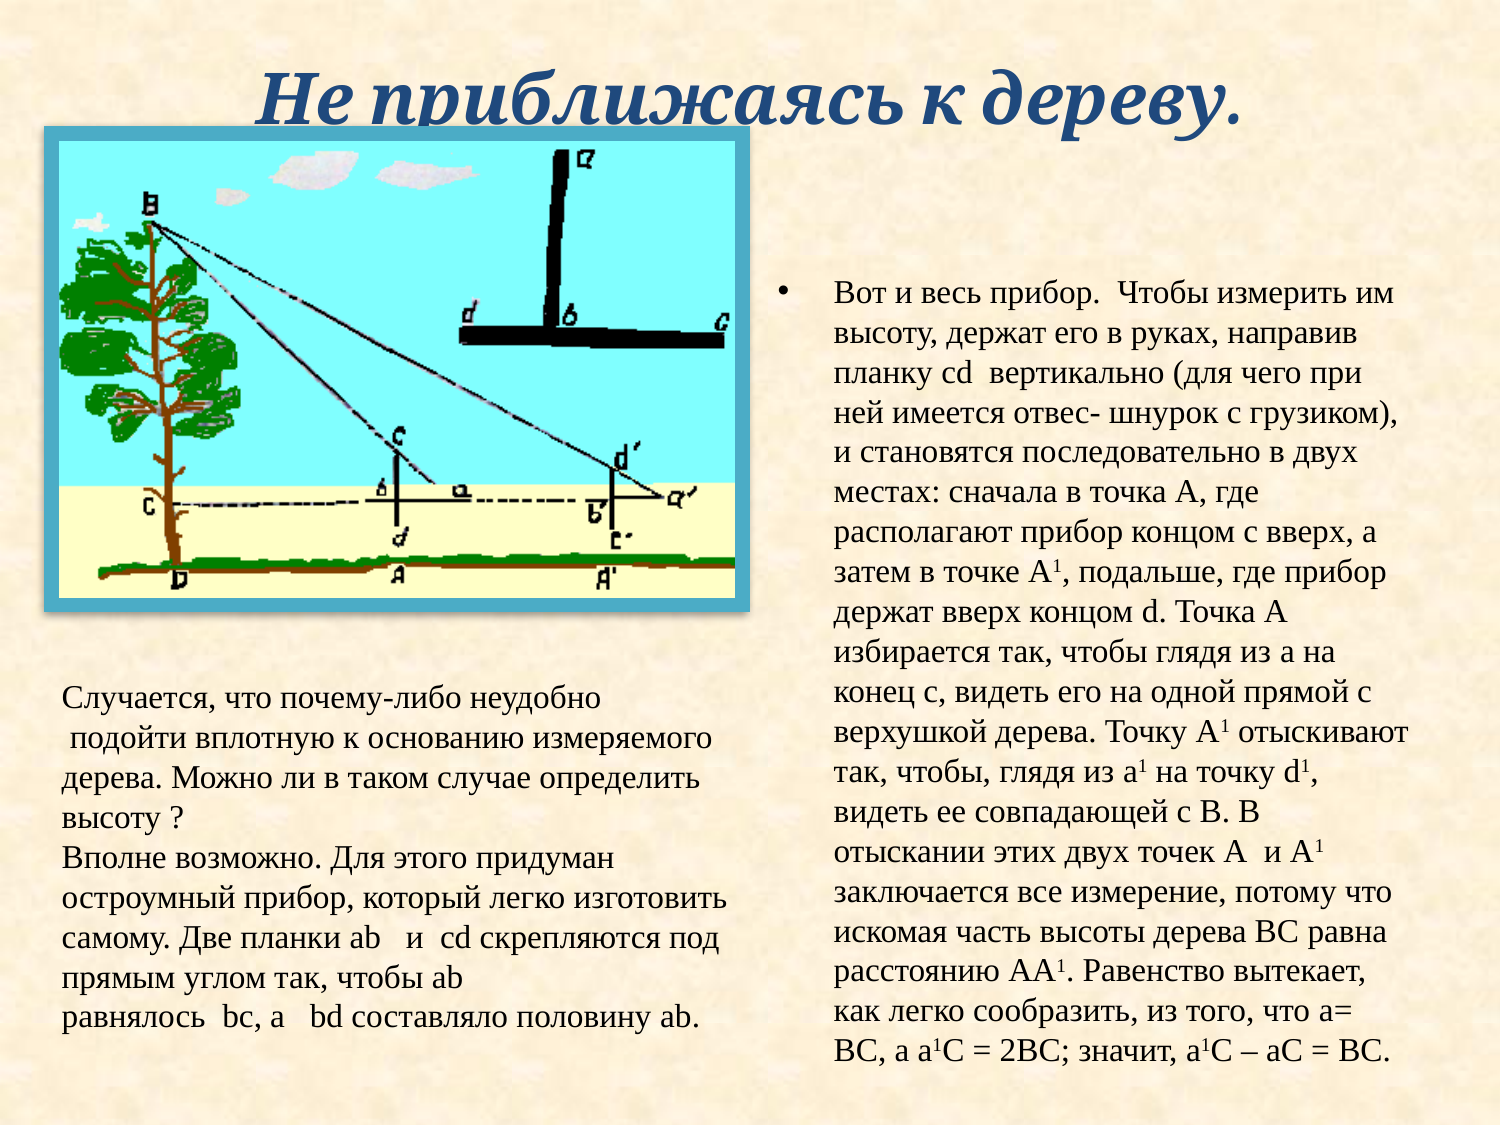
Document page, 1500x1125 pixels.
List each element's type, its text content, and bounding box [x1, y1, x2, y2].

list Вот и весь прибор. Чтобы измерить им высоту, держат его в руках, направив планку cd вертикально (для чего при ней имеется отвес- шнурок с грузиком), и становятся последовательно в двух местах: сначала в точка А, где располагают прибор концом с вверх, а затем в точке А1, подальше, где прибор держат вверх концом d. Точка А избирается так, чтобы глядя из a на конец с, видеть его на одной прямой с верхушкой дерева. Точку А1 отыскивают так, чтобы, глядя из a1 на точку d1, видеть ее совпадающей с В. В отыскании этих двух точек А и А1 заключается все измерение, потому что искомая часть высоты дерева ВС равна расстоянию АА1. Равенство вытекает, как легко сообразить, из того, что a= ВС, а a1С = 2ВС; значит, a1С – aС = ВС. [762, 262, 1425, 1005]
title Не приближаясь к дереву. [75, 45, 1425, 233]
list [58, 140, 736, 598]
picture [0, 0, 1500, 1125]
text_box Случается, что почему-либо неудобно подойти вплотную к основанию измеряемого дерева. Можно ли в таком случае определить высоту ? Вполне возможно. Для этого придуман остроумный прибор, который легко изготовить самому. Две планки ab и cd скрепляются под прямым углом так, чтобы ab равнялось bc, а bd составляло половину ab. [46, 667, 797, 1042]
